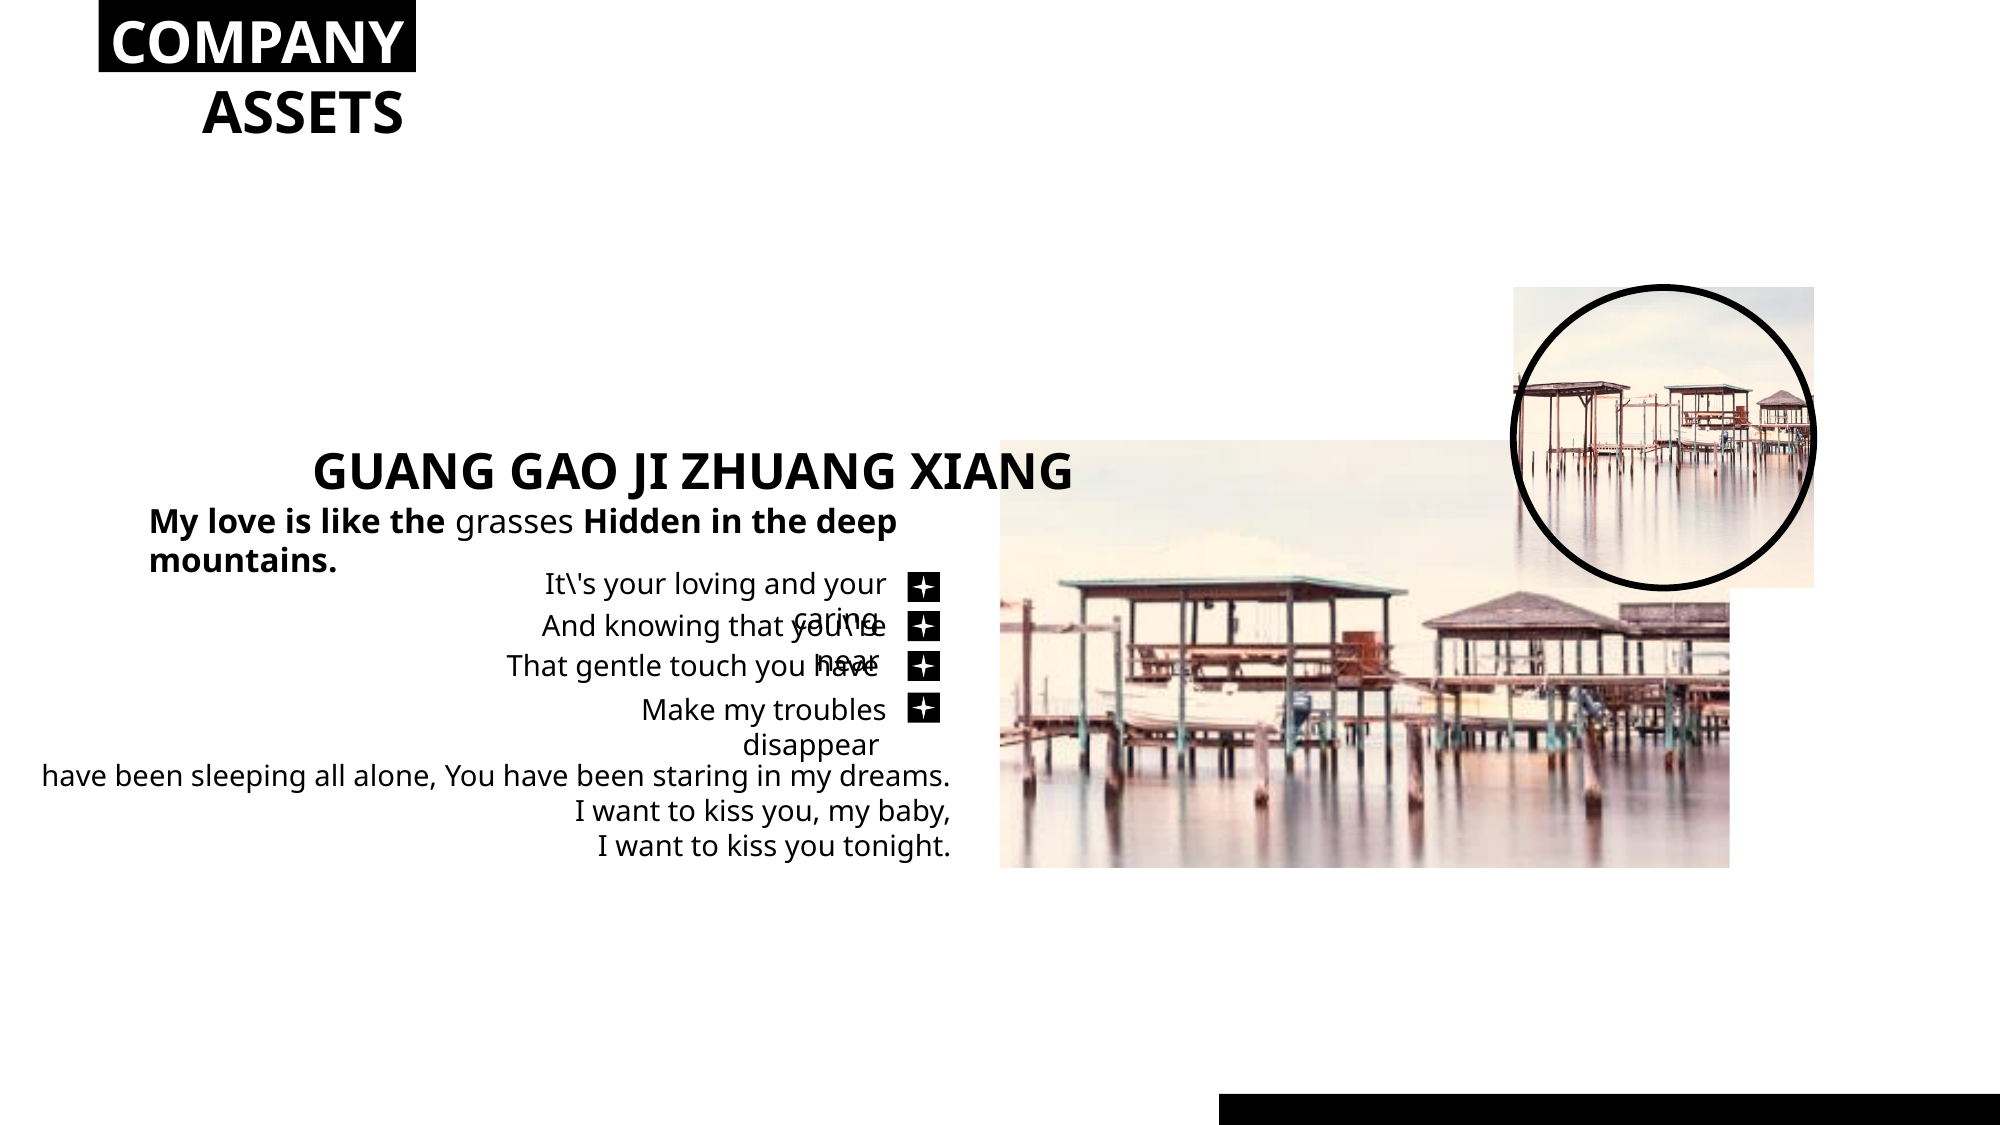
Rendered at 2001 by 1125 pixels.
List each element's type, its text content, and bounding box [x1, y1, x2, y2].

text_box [1513, 287, 1814, 588]
text_box Make my troubles disappear [486, 683, 902, 769]
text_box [907, 650, 940, 681]
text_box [907, 572, 940, 602]
picture [999, 440, 1730, 868]
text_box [907, 692, 940, 723]
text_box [907, 611, 940, 642]
text_box [1218, 1093, 2000, 1125]
text_box My love is like the grasses Hidden in the deep mountains. [133, 492, 999, 587]
text_box COMPANY ASSETS [95, 0, 420, 153]
text_box GUANG GAO JI ZHUANG XIANG [297, 431, 1100, 492]
text_box It\'s your loving and your caring [486, 557, 902, 600]
text_box And knowing that you\'re near [486, 600, 902, 640]
text_box That gentle touch you have [486, 640, 902, 683]
text_box have been sleeping all alone, You have been staring in my dreams. I want to kiss you, my baby, I want to kiss you tonight. [0, 749, 974, 870]
